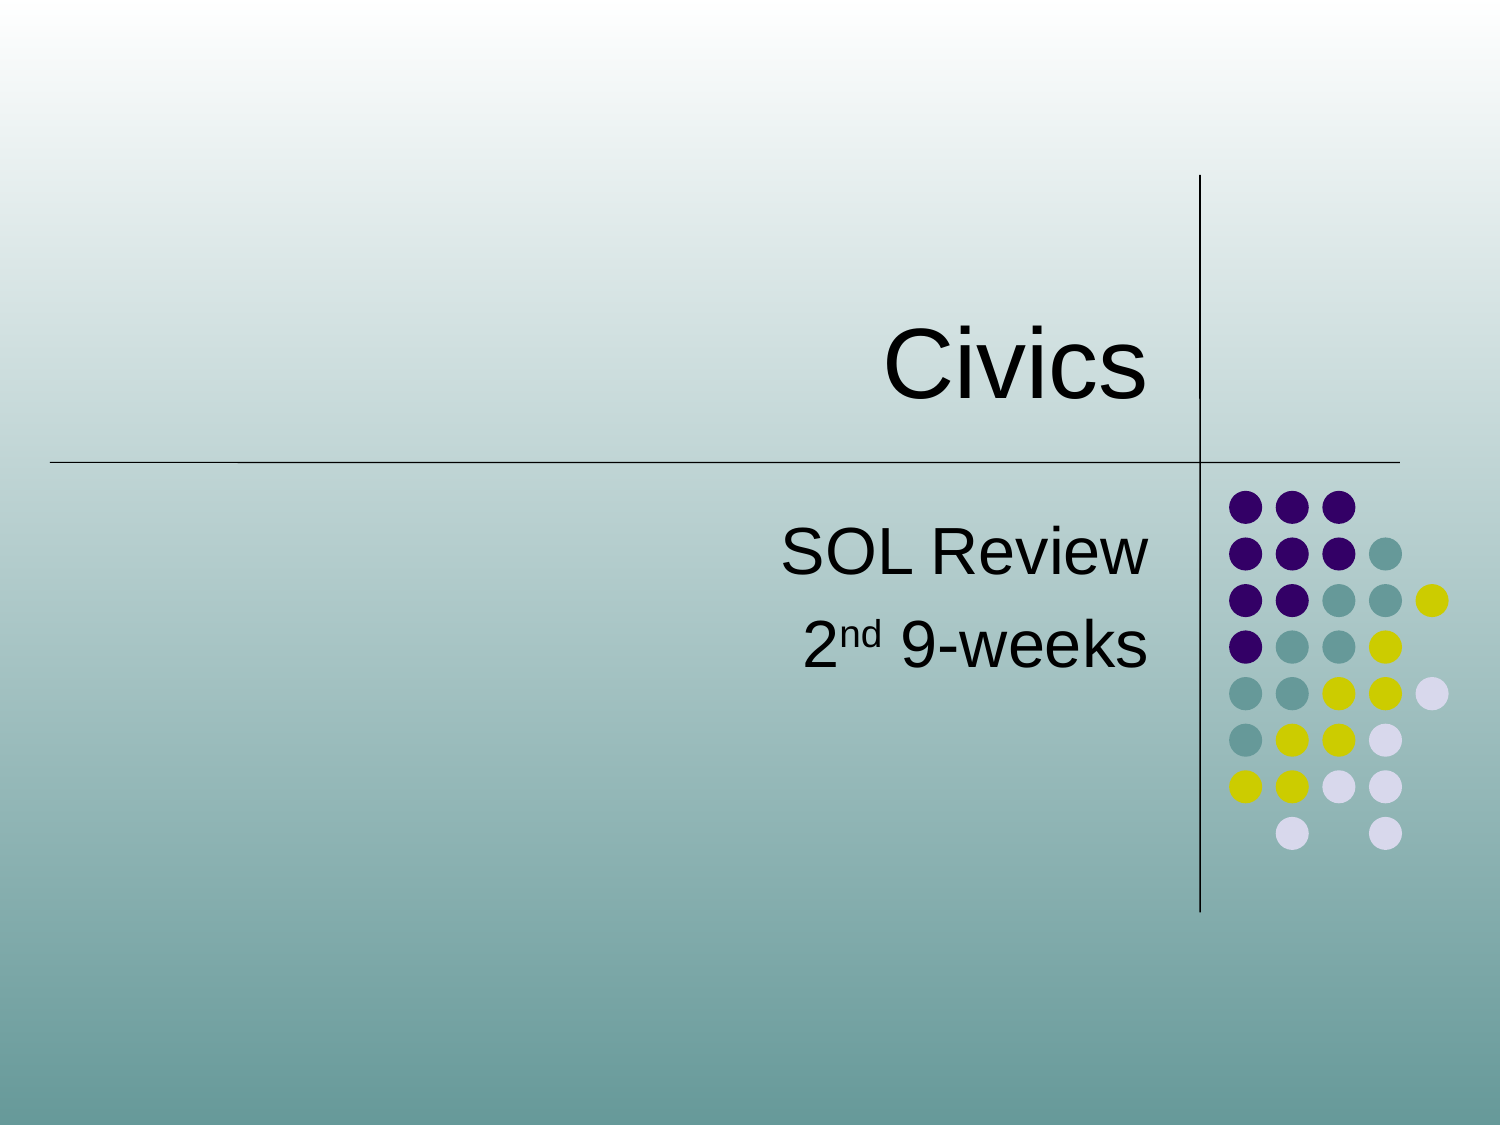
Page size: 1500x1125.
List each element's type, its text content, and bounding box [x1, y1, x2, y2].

title Civics [51, 76, 1165, 427]
subtitle SOL Review 2nd 9-weeks [139, 500, 1165, 888]
